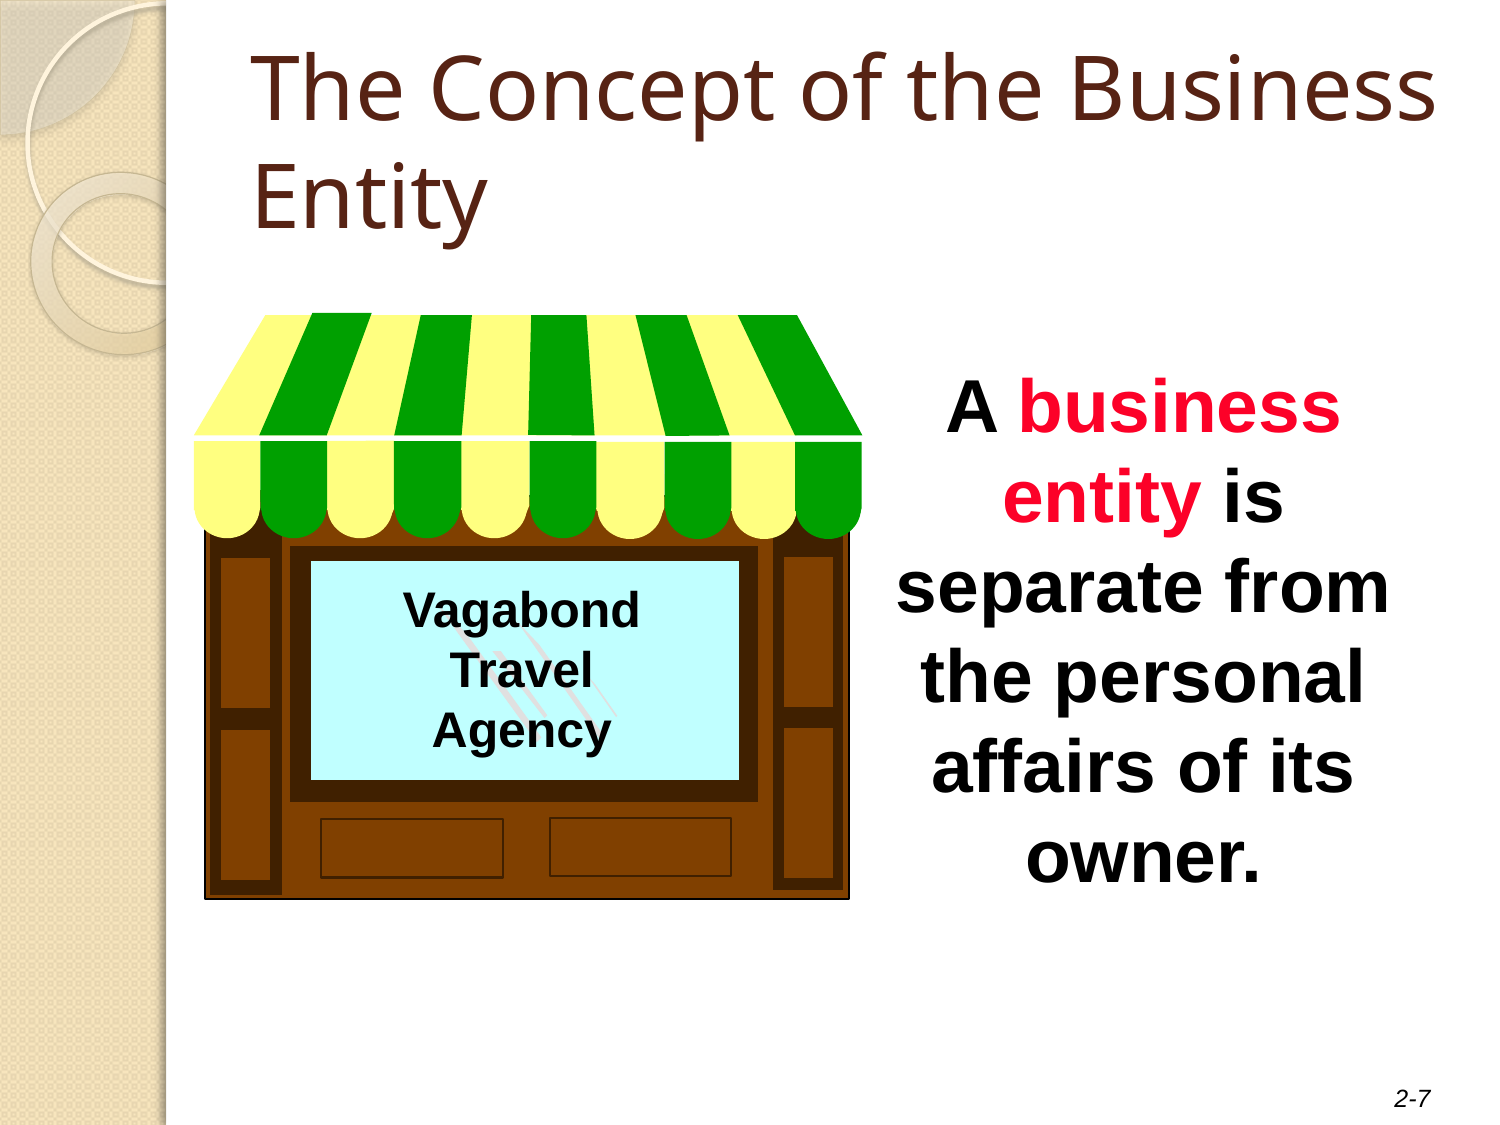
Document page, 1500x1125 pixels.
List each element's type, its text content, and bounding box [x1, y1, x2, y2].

title The Concept of the Business Entity [235, 45, 1466, 233]
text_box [193, 312, 863, 901]
text_box A business entity is separate from the personal affairs of its owner. [875, 350, 1413, 905]
